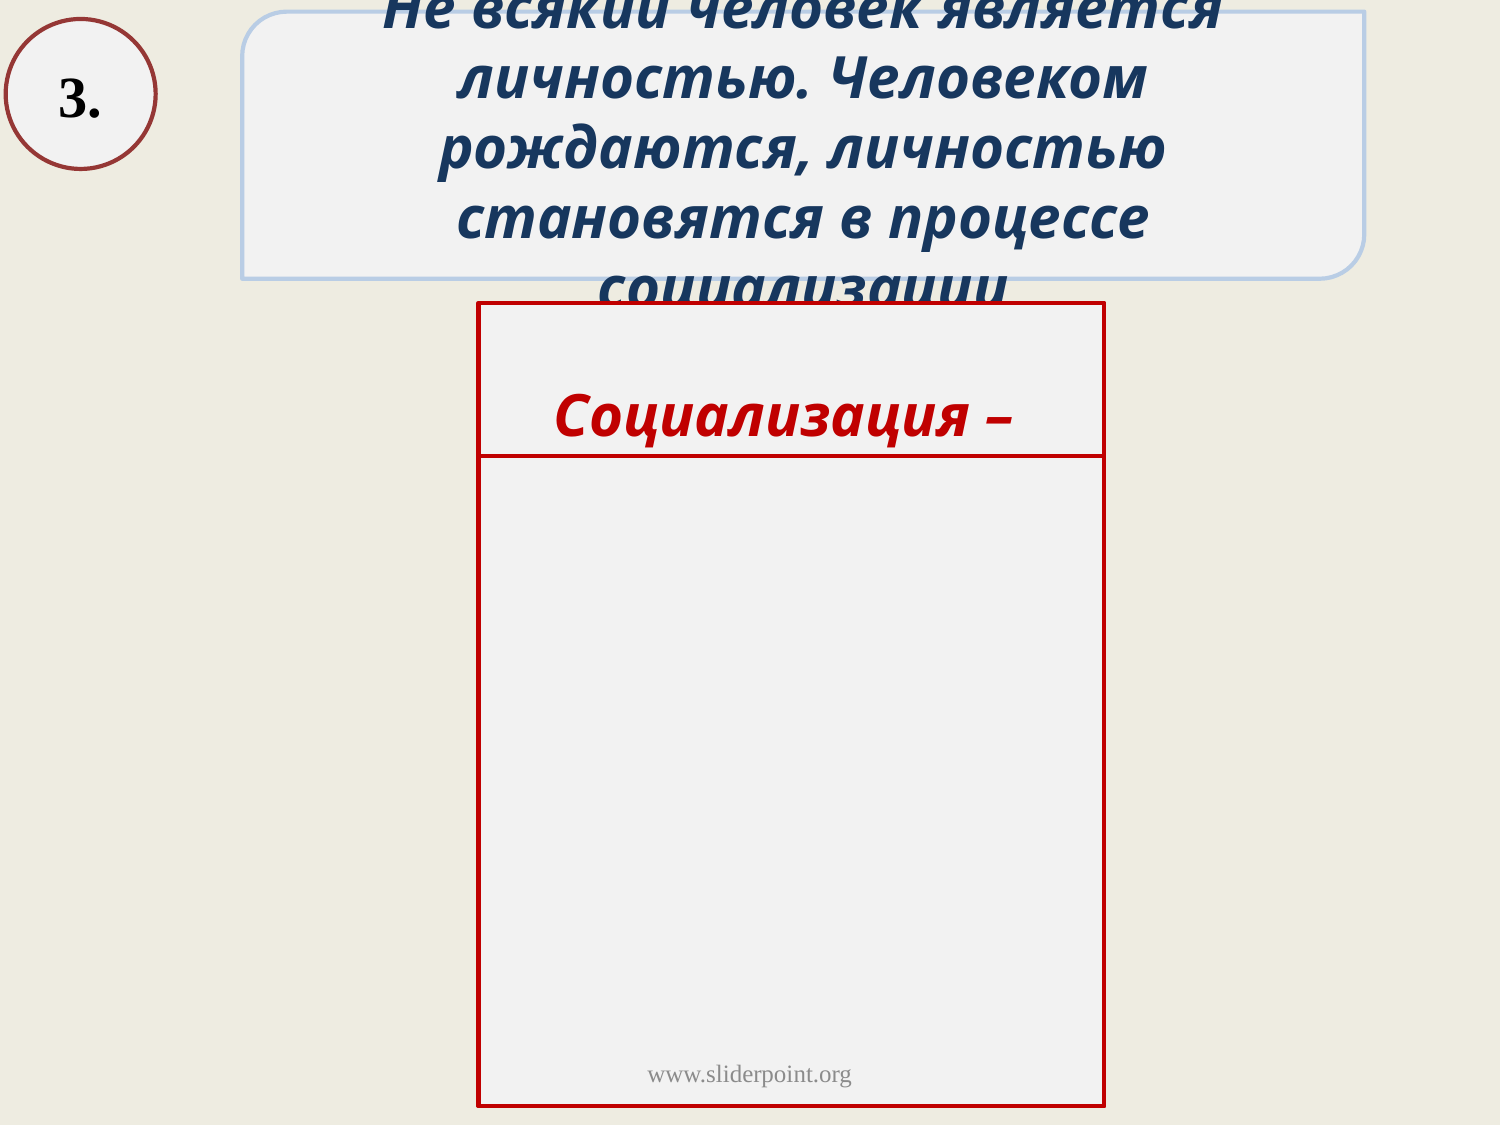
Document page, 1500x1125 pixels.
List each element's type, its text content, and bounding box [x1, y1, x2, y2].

text_box Не всякий человек является личностью. Человеком рождаются, личностью становятся в процессе социализации [240, 9, 1367, 281]
text_box 3. [3, 16, 158, 172]
footer www.sliderpoint.org [512, 1042, 988, 1103]
text_box Социализация – (от лат. socialis – общественный) - процесс усвоения и дальнейшего развития индивидом культурных норм и социального опыта, необходимых для успешного функционирования в обществе [476, 301, 1106, 454]
text_box [476, 454, 1106, 1108]
